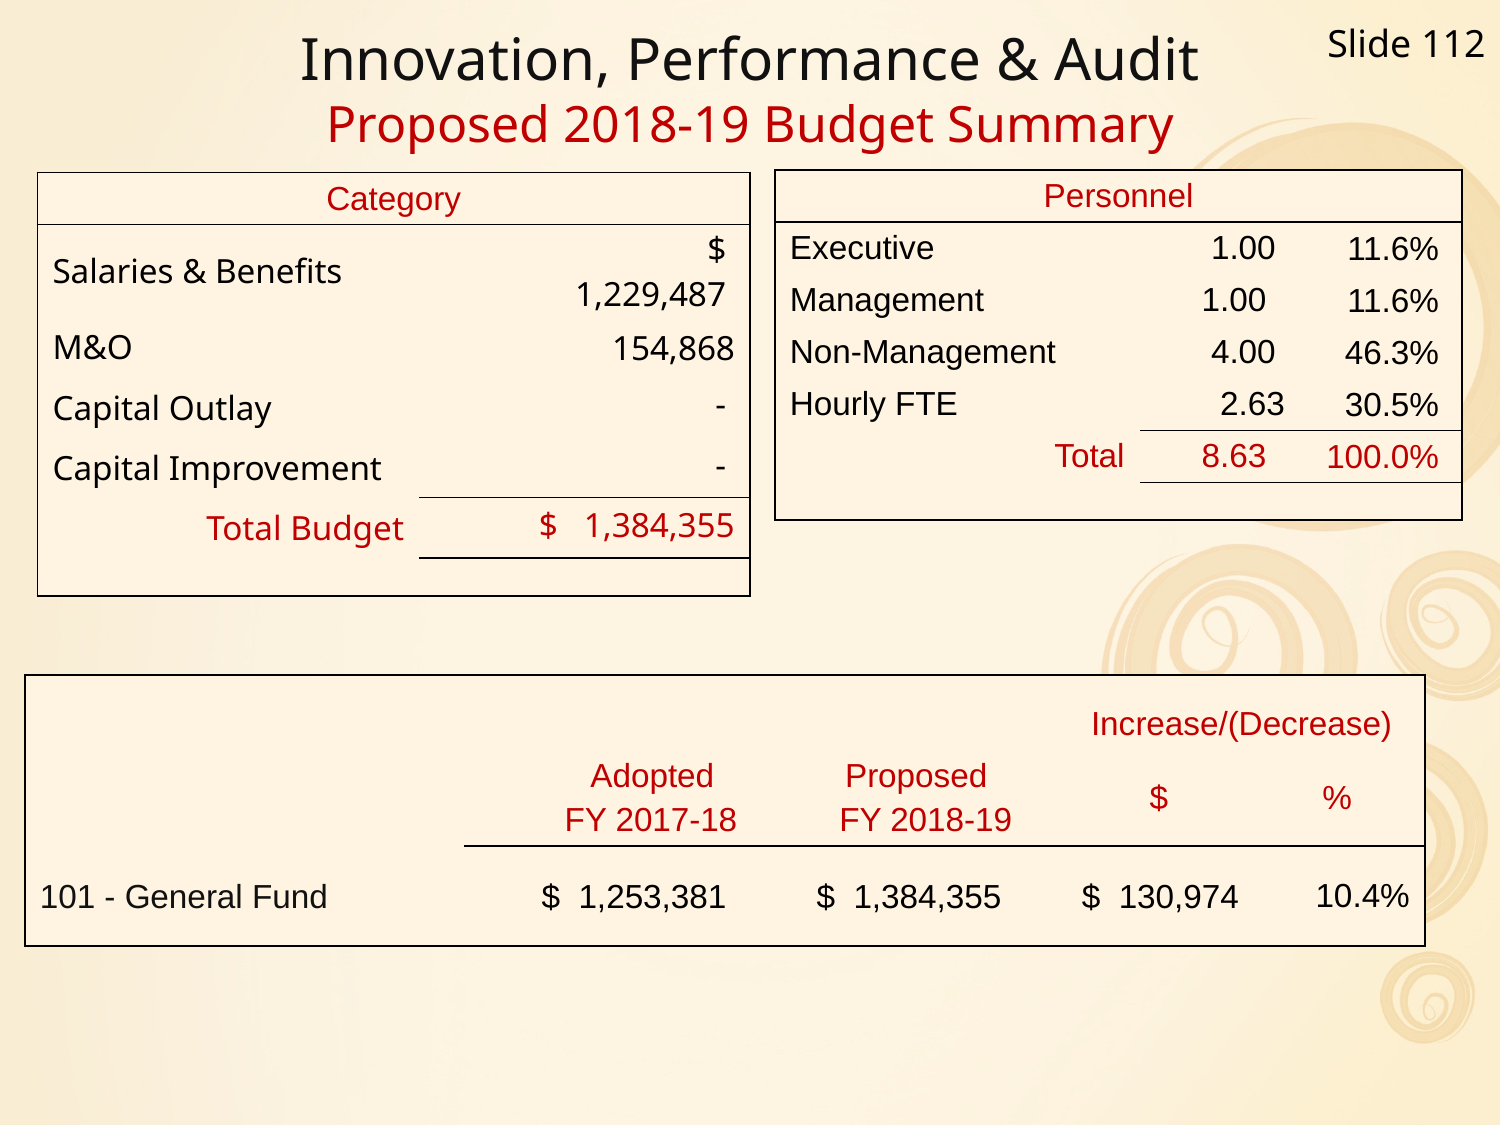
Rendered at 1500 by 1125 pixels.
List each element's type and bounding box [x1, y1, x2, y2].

table_header [26, 676, 1424, 845]
table_cell [776, 223, 1461, 519]
table_cell [1012, 750, 1424, 845]
table_header [38, 173, 749, 224]
table_cell [26, 750, 1424, 945]
picture [0, 0, 1500, 1125]
table_cell [38, 225, 749, 595]
table_header [776, 171, 1461, 221]
title [50, 37, 1450, 138]
slide_number [1312, 12, 1500, 88]
